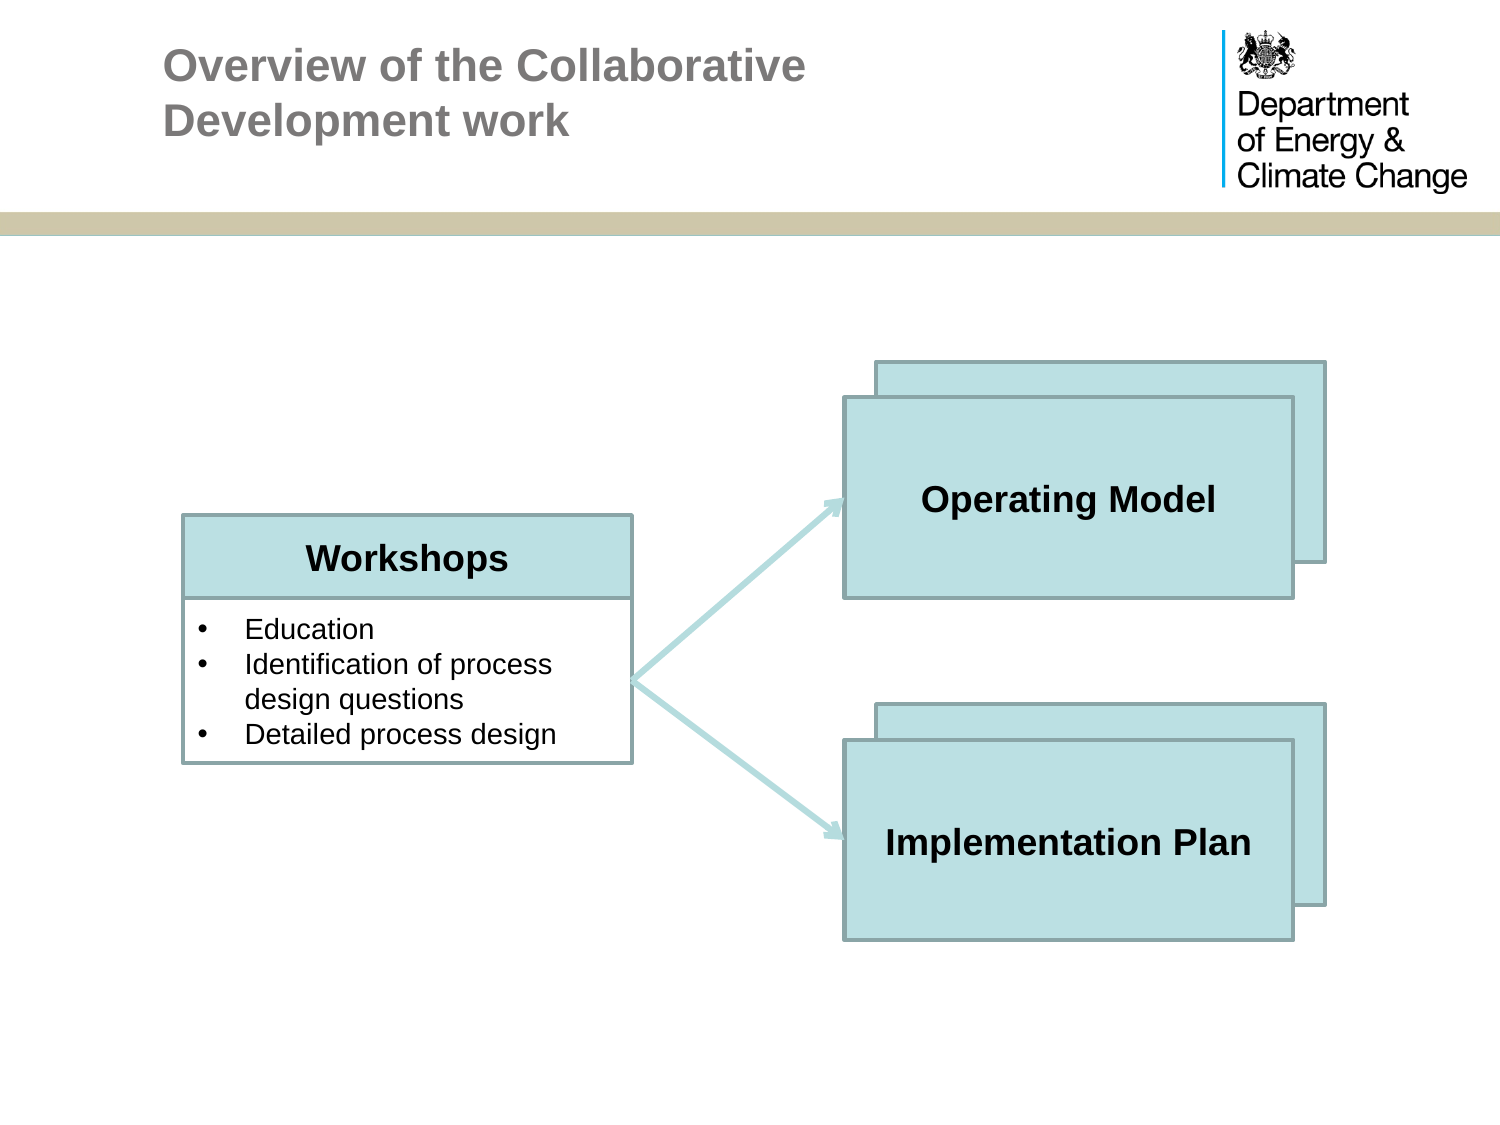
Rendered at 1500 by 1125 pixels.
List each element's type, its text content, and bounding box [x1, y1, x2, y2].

text_box Operating Model [842, 395, 1295, 600]
picture [1222, 30, 1467, 194]
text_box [631, 497, 845, 679]
text_box Workshops [181, 513, 626, 596]
title Overview of the Collaborative Development work [147, 27, 1034, 112]
text_box Implementation Plan [842, 738, 1295, 942]
text_box [874, 702, 1327, 907]
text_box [631, 680, 845, 841]
text_box Education Identification of process design questions Detailed process design [181, 596, 626, 765]
picture [0, 208, 1500, 236]
text_box [874, 360, 1327, 564]
